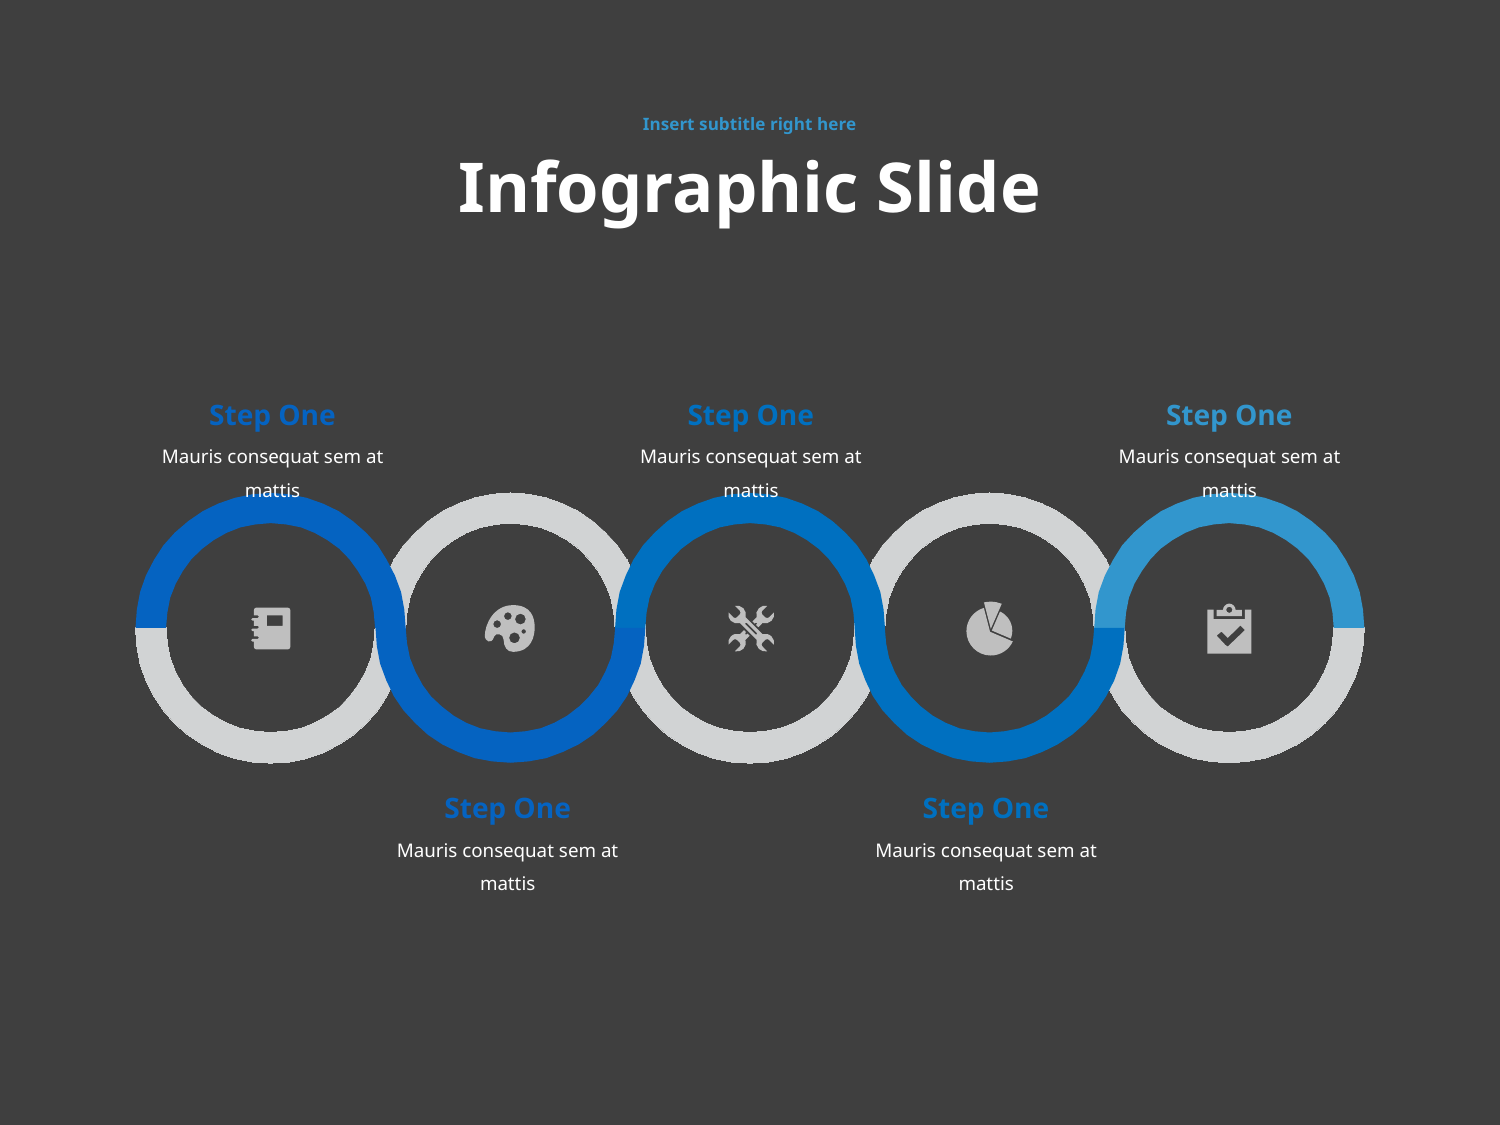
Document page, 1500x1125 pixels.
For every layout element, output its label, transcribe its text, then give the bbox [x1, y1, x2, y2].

subtitle Insert subtitle right here [396, 101, 1104, 148]
text_box Mauris consequat sem at mattis [1078, 426, 1381, 509]
text_box Step One [1104, 389, 1355, 439]
text_box Step One [147, 389, 398, 439]
text_box Step One [382, 783, 633, 832]
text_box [135, 492, 1365, 764]
text_box Step One [861, 783, 1111, 832]
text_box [1207, 603, 1252, 654]
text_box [966, 601, 1013, 656]
title Infographic Slide [396, 148, 1104, 257]
text_box Mauris consequat sem at mattis [356, 819, 659, 902]
text_box Step One [626, 389, 876, 439]
text_box Mauris consequat sem at mattis [121, 426, 424, 509]
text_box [727, 605, 775, 652]
text_box Mauris consequat sem at mattis [834, 819, 1138, 902]
text_box Mauris consequat sem at mattis [599, 426, 903, 492]
